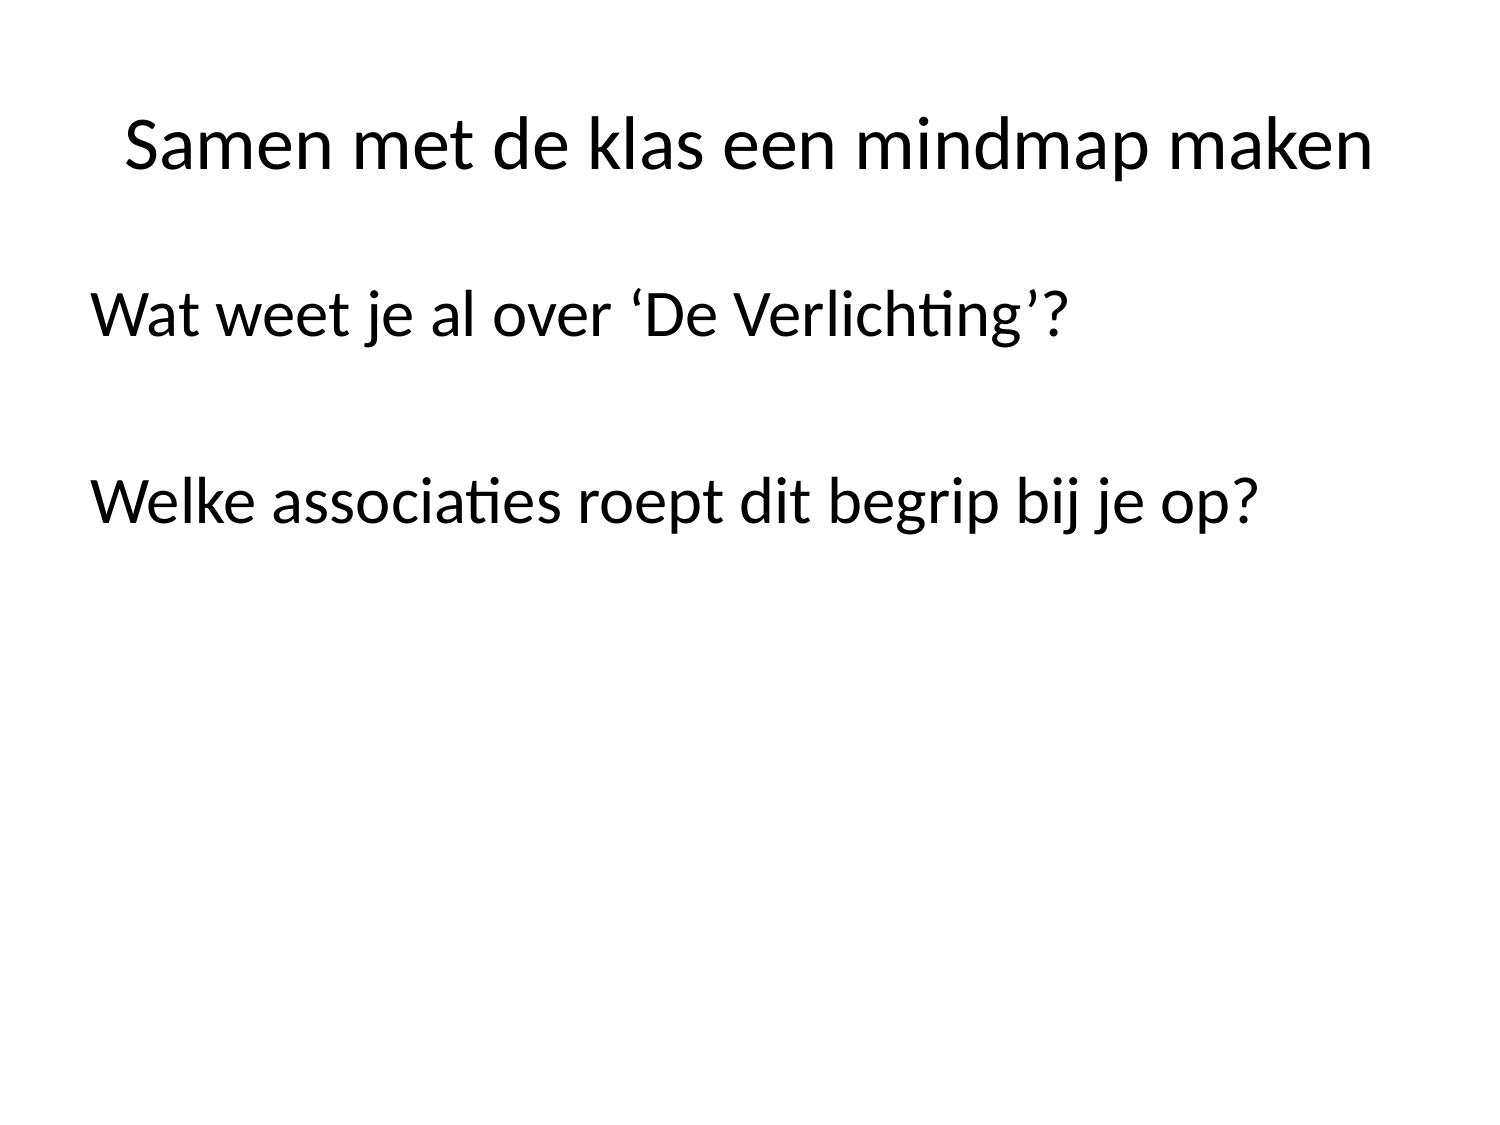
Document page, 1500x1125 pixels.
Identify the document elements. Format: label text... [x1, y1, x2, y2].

list Wat weet je al over ‘De Verlichting’? Welke associaties roept dit begrip bij je op? [75, 262, 1425, 1005]
title Samen met de klas een mindmap maken [75, 45, 1425, 233]
